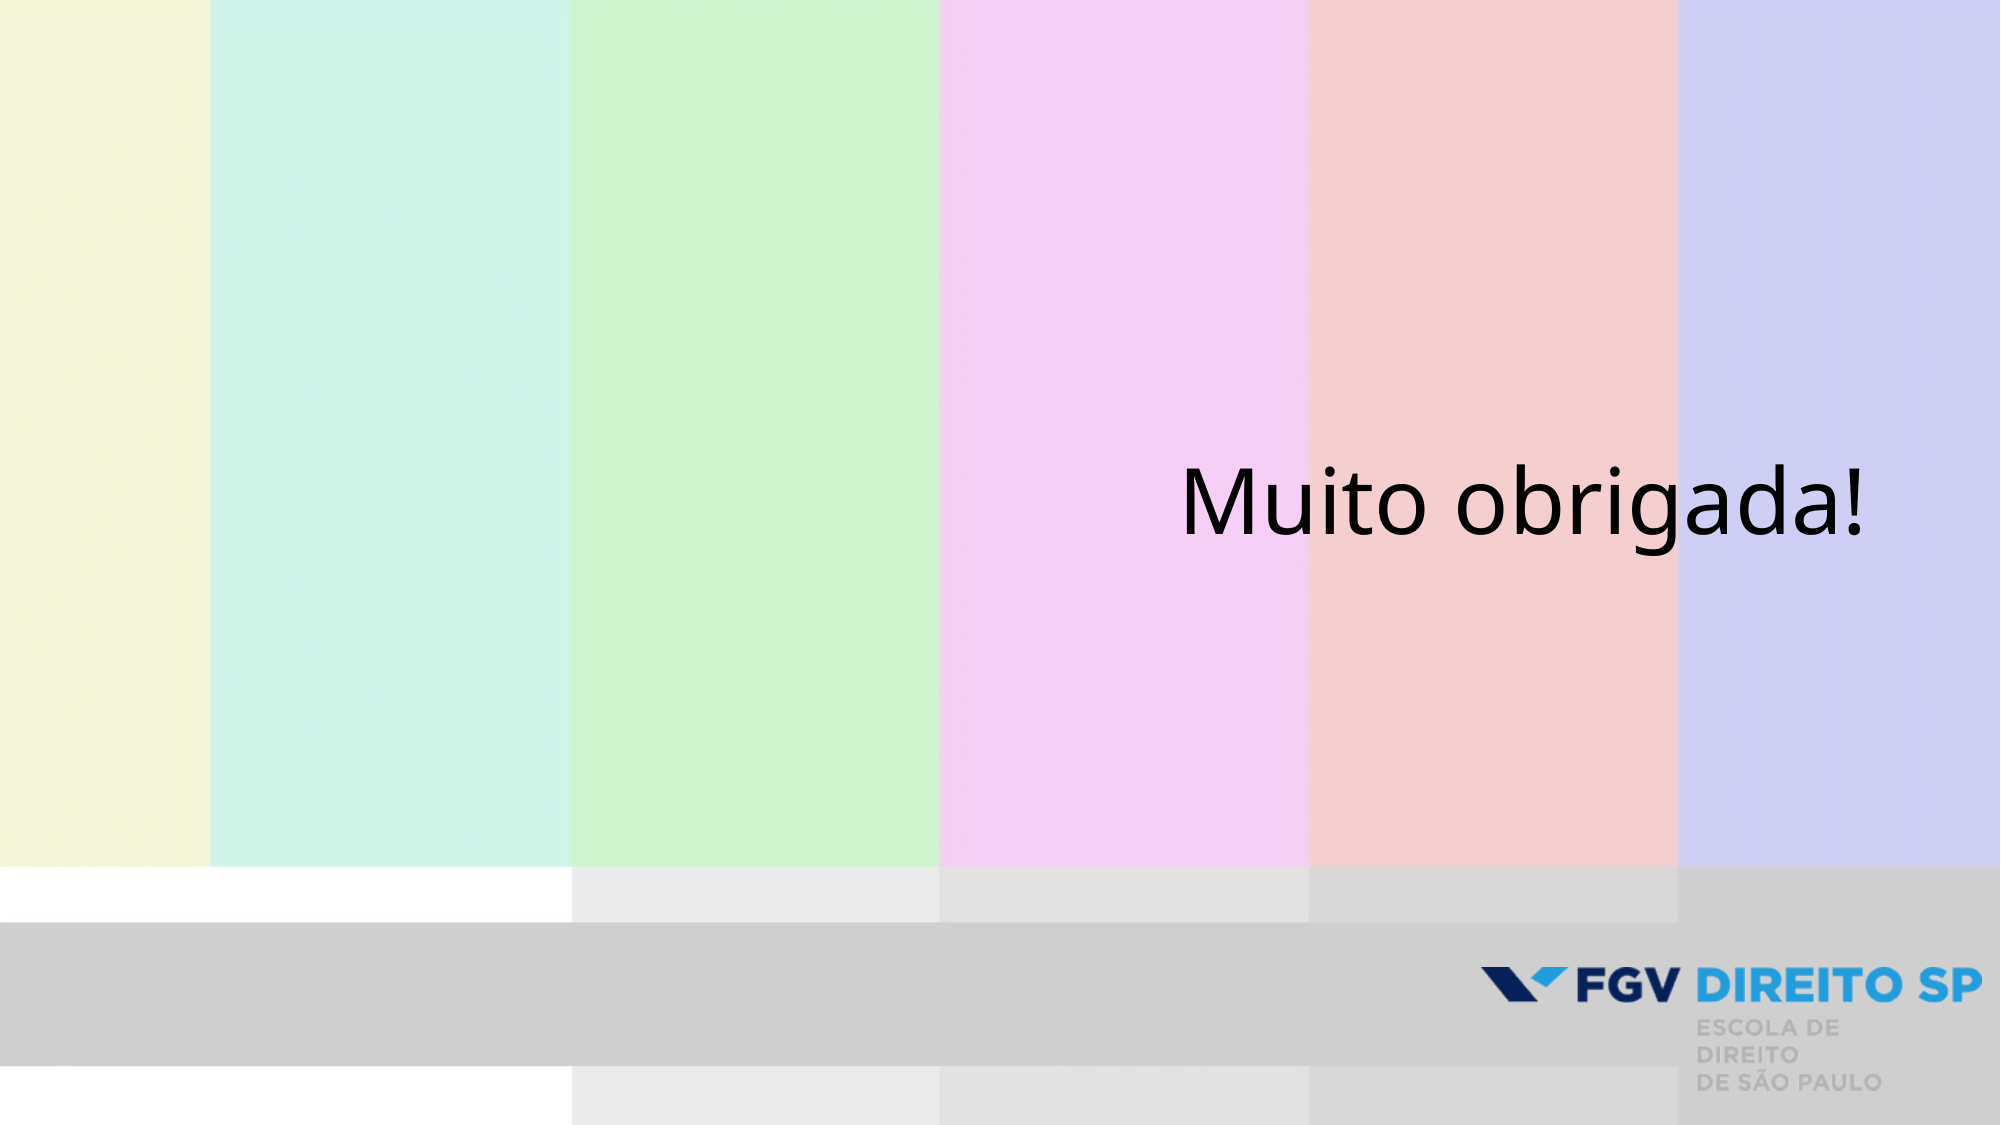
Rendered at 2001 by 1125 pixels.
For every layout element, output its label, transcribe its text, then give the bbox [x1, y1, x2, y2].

picture [1481, 967, 1982, 1091]
title Muito obrigada! [158, 395, 1884, 614]
